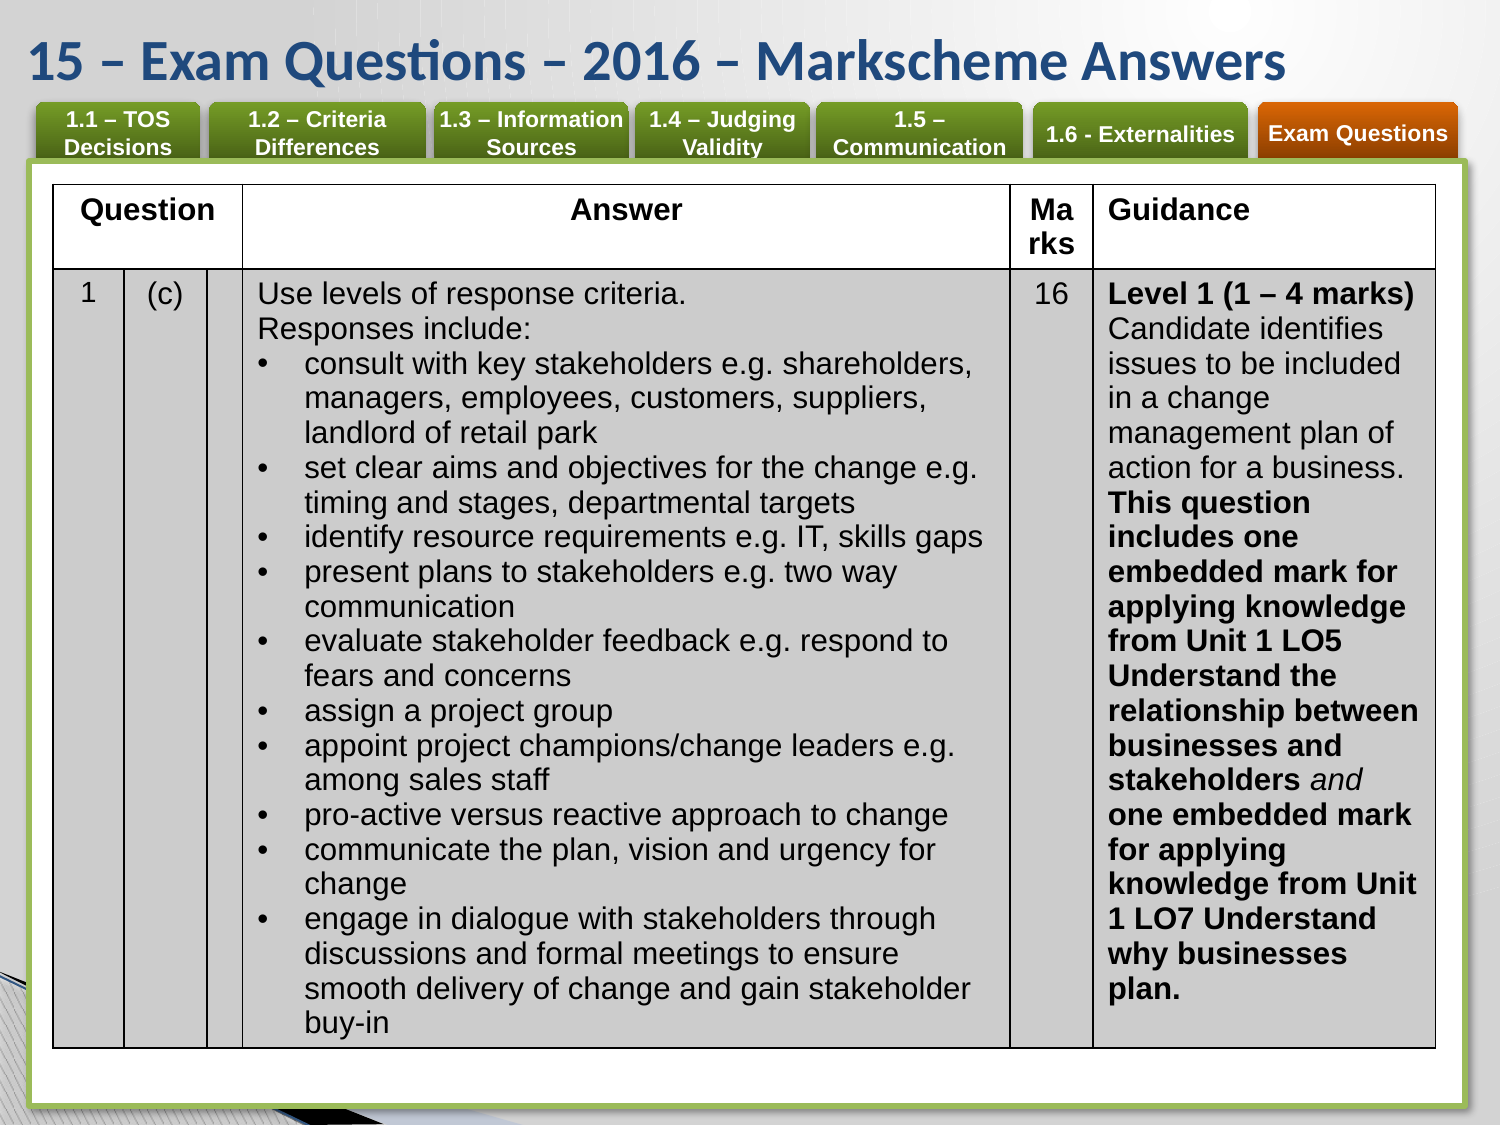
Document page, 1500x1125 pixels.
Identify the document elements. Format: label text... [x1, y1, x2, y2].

table_cell (c) [125, 270, 206, 1047]
table_cell 16 [1011, 270, 1092, 1047]
table_header Answer [243, 185, 1009, 268]
table_cell 1 [54, 270, 123, 1047]
table_cell [208, 270, 242, 1047]
table_cell Level 1 (1 – 4 marks) Candidate identifies issues to be included in a change management plan of action for a business. This question includes one embedded mark for applying knowledge from Unit 1 LO5 Understand the relationship between businesses and stakeholders and one embedded mark for applying knowledge from Unit 1 LO7 Understand why businesses plan. [1094, 270, 1435, 1047]
table_header Guidance [1094, 185, 1435, 268]
title 15 – Exam Questions – 2016 – Markscheme Answers [11, 11, 1465, 102]
table_header Question [54, 185, 242, 268]
table_cell Use levels of response criteria. Responses include: consult with key stakeholders e.g. shareholders, managers, employees, customers, suppliers, landlord of retail park set clear aims and objectives for the change e.g. timing and stages, departmental targets identify resource requirements e.g. IT, skills gaps present plans to stakeholders e.g. two way communication evaluate stakeholder feedback e.g. respond to fears and concerns assign a project group appoint project champions/change leaders e.g. among sales staff pro-active versus reactive approach to change communicate the plan, vision and urgency for change engage in dialogue with stakeholders through discussions and formal meetings to ensure smooth delivery of change and gain stakeholder buy-in [243, 270, 1009, 1047]
picture [281, 1114, 303, 1125]
table_header Marks [1011, 185, 1092, 268]
